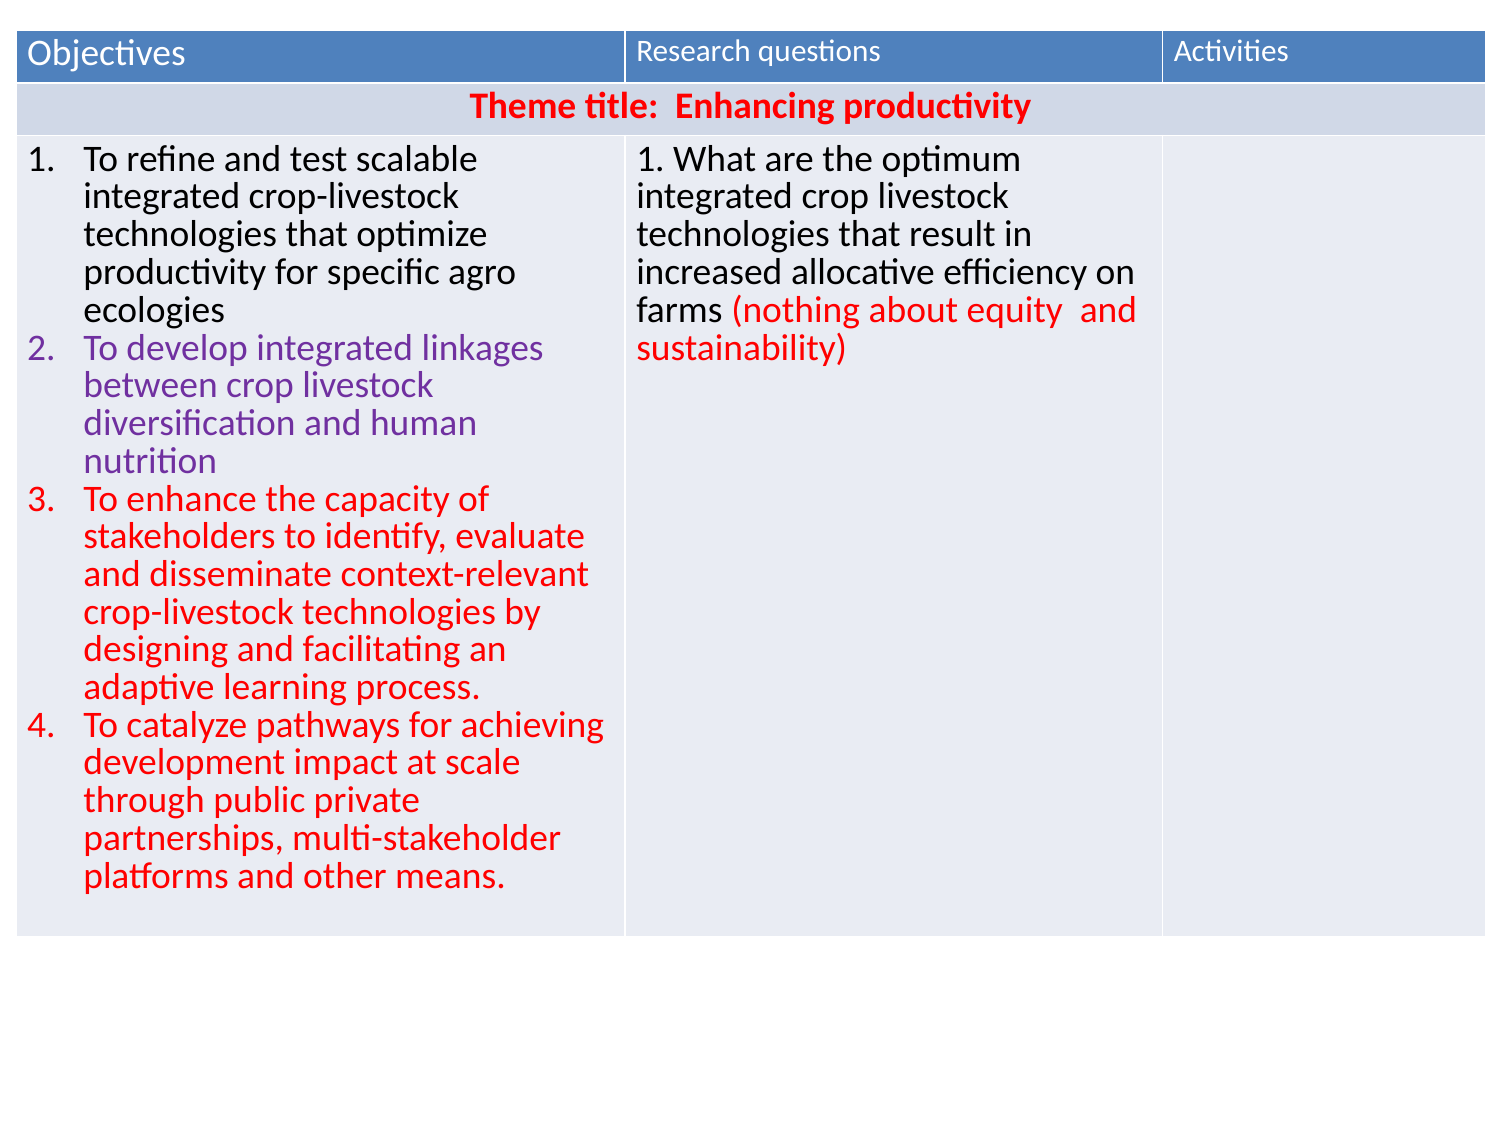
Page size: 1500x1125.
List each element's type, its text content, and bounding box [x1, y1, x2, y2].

table_header Research questions [626, 31, 1162, 82]
table_cell Theme title: Enhancing productivity [17, 84, 1485, 135]
table_header Activities [1163, 31, 1485, 82]
table_cell To refine and test scalable integrated crop-livestock technologies that optimize productivity for specific agro ecologies To develop integrated linkages between crop livestock diversification and human nutrition To enhance the capacity of stakeholders to identify, evaluate and disseminate context-relevant crop-livestock technologies by designing and facilitating an adaptive learning process. To catalyze pathways for achieving development impact at scale through public private partnerships, multi-stakeholder platforms and other means. [17, 136, 624, 936]
table_cell [1163, 136, 1485, 936]
table_header Objectives [17, 31, 624, 82]
table_cell 1. What are the optimum integrated crop livestock technologies that result in increased allocative efficiency on farms (nothing about equity and sustainability) [626, 136, 1162, 936]
